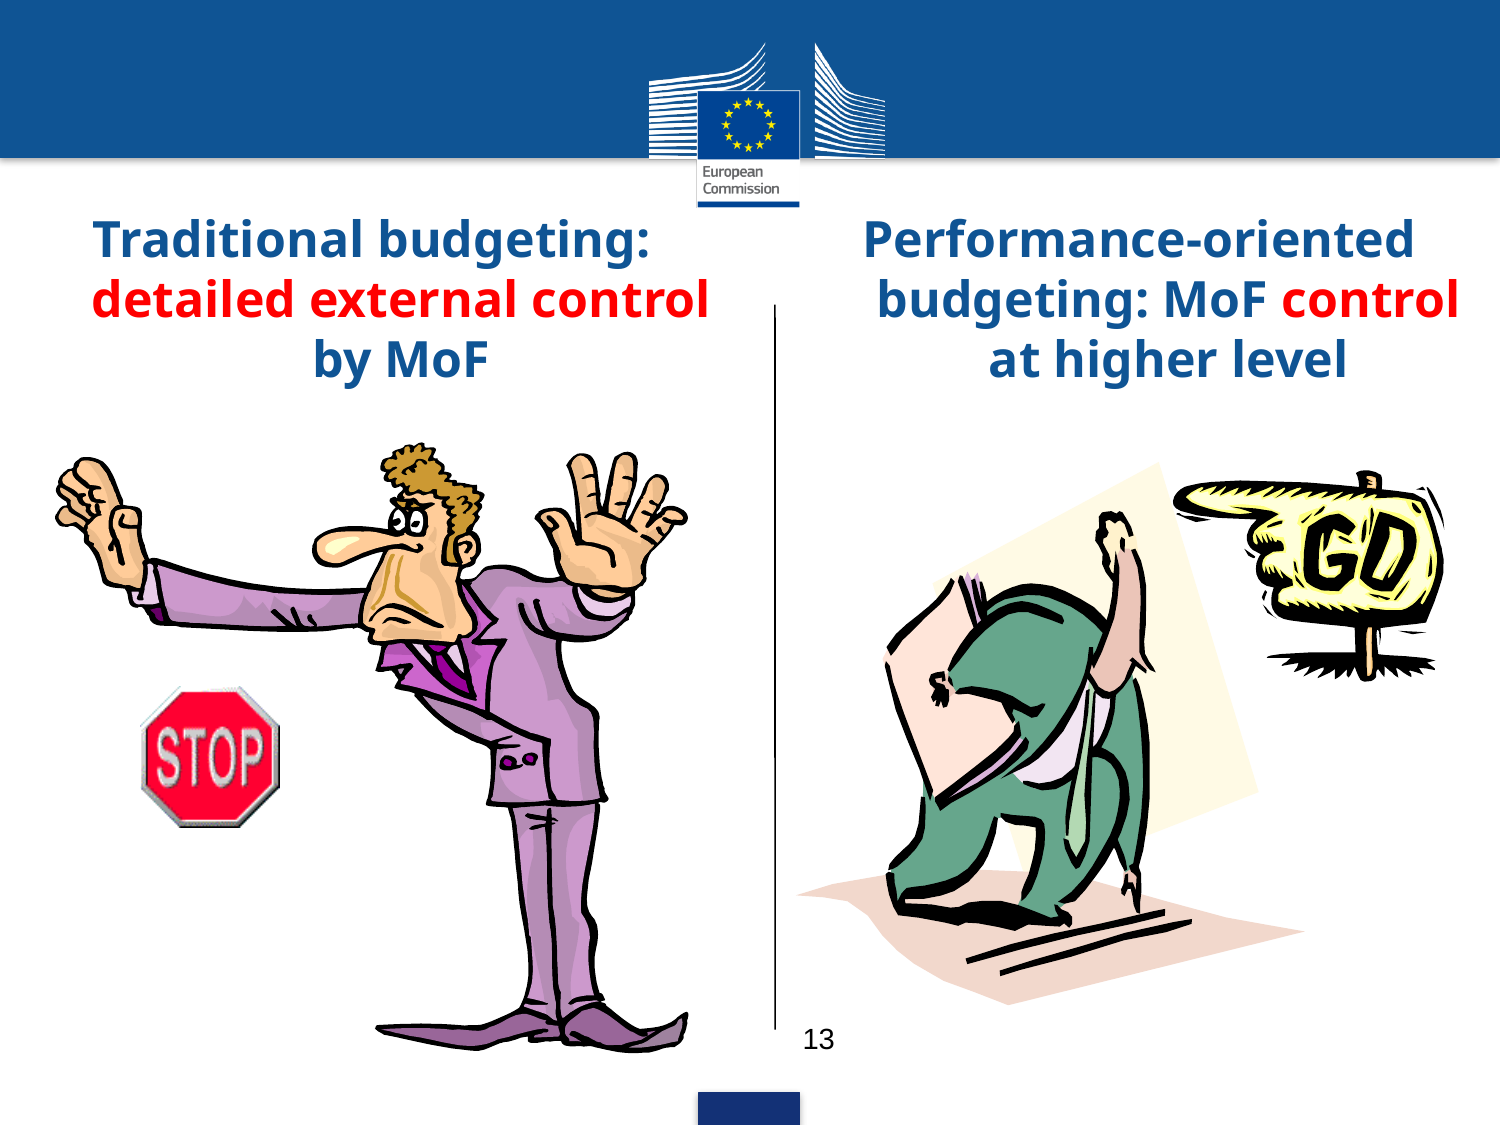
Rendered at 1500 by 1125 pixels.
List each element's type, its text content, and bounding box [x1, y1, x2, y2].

picture [795, 456, 1450, 1011]
slide_number 13 [762, 1012, 851, 1088]
picture [52, 440, 692, 1055]
picture [649, 42, 885, 208]
title Performance-oriented budgeting: MoF control at higher level [778, 184, 1500, 410]
text_box Traditional budgeting: detailed external control by MoF [10, 184, 734, 410]
